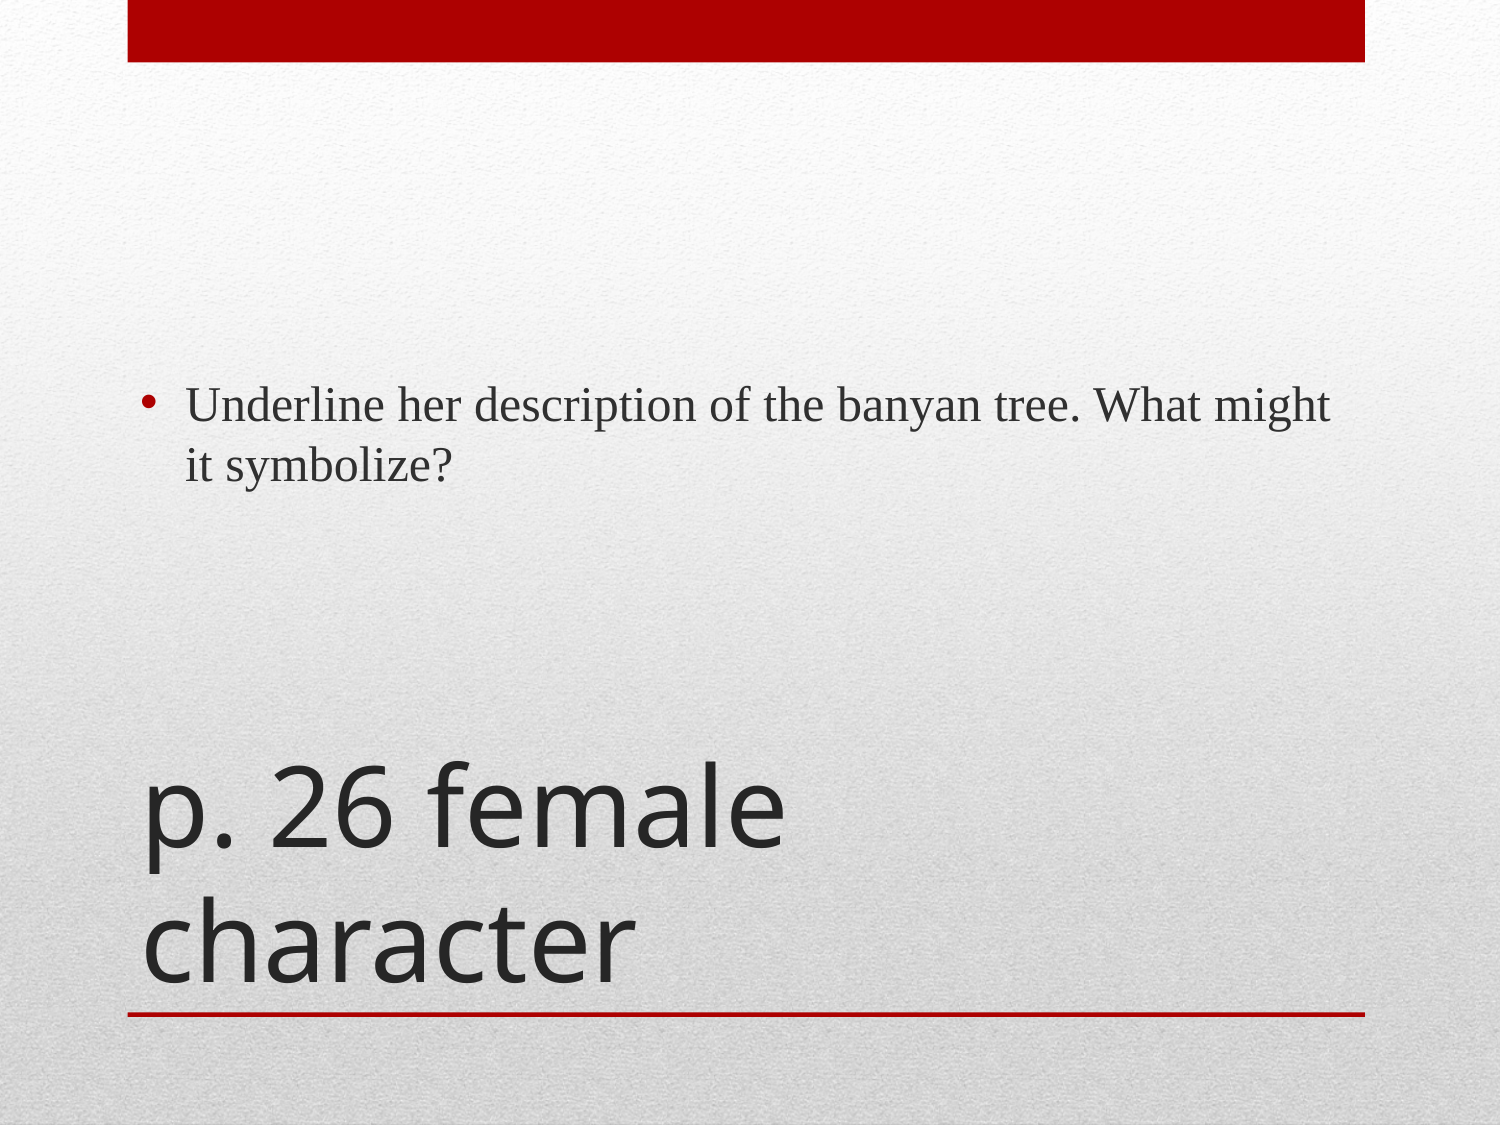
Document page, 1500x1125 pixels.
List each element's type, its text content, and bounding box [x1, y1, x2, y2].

title p. 26 female character [125, 750, 1238, 1013]
list Underline her description of the banyan tree. What might it symbolize? [125, 112, 1363, 750]
